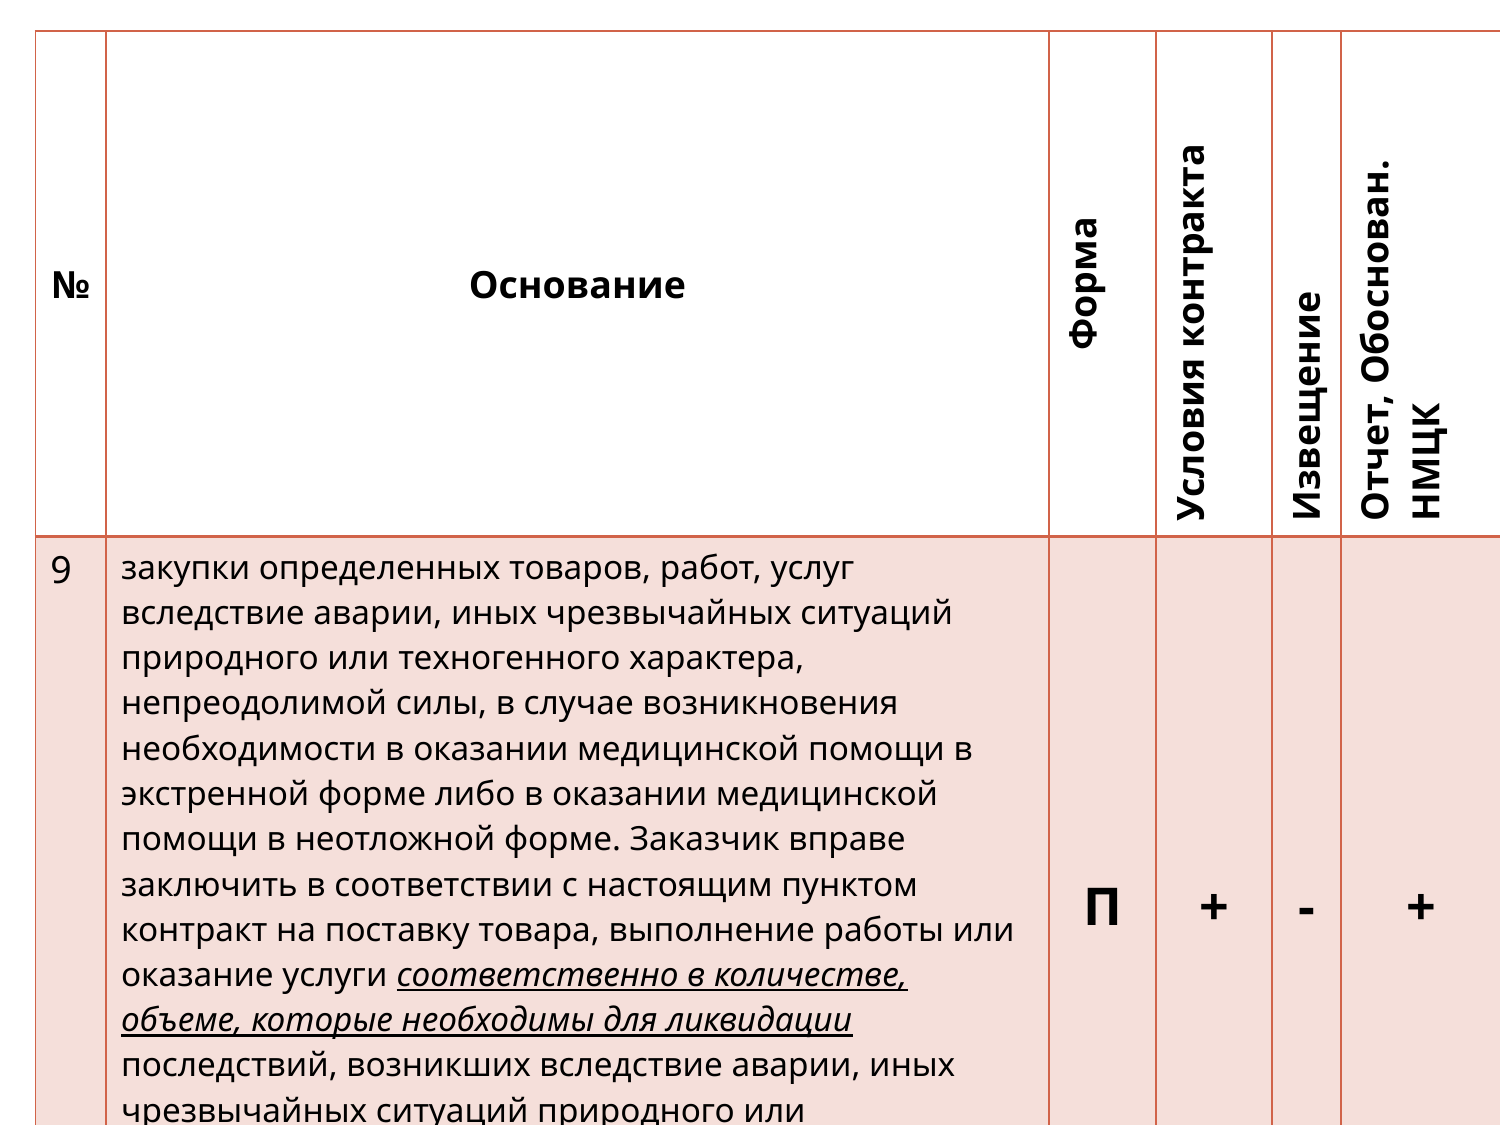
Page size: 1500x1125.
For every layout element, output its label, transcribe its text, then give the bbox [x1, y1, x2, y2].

table_header № [36, 32, 105, 535]
table_cell + [1157, 538, 1271, 1125]
table_header Отчет, Обоснован. НМЦК [1342, 32, 1500, 535]
table_cell - [1273, 538, 1340, 1125]
table_header Основание [107, 32, 1048, 535]
table_cell закупки определенных товаров, работ, услуг вследствие аварии, иных чрезвычайных ситуаций природного или техногенного характера, непреодолимой силы, в случае возникновения необходимости в оказании медицинской помощи в экстренной форме либо в оказании медицинской помощи в неотложной форме. Заказчик вправе заключить в соответствии с настоящим пунктом контракт на поставку товара, выполнение работы или оказание услуги соответственно в количестве, объеме, которые необходимы для ликвидации последствий, возникших вследствие аварии, иных чрезвычайных ситуаций природного или техногенного характера, непреодолимой силы, либо для оказания медицинской помощи в экстренной форме или неотложной форме [107, 538, 1048, 1125]
table_cell 9 [36, 538, 105, 1125]
table_header Условия контракта [1157, 32, 1271, 535]
table_header Извещение [1273, 32, 1340, 535]
table_cell П [1050, 538, 1155, 1125]
table_header Форма [1050, 32, 1155, 535]
table_cell + [1342, 538, 1500, 1125]
